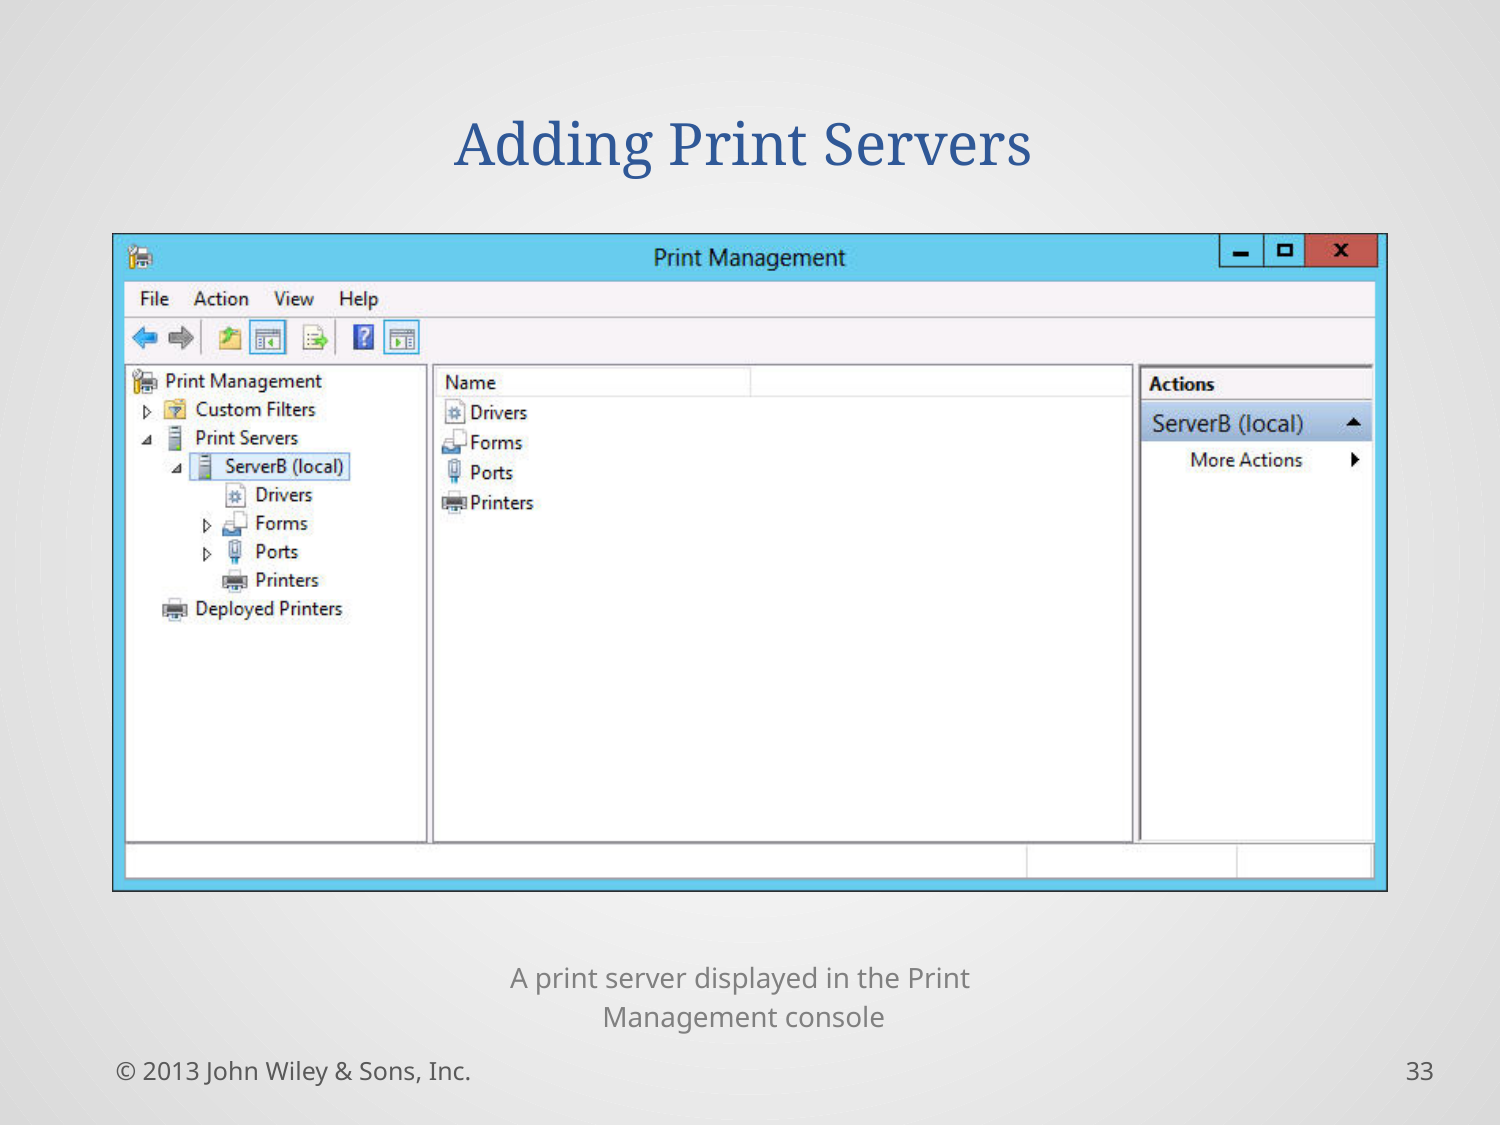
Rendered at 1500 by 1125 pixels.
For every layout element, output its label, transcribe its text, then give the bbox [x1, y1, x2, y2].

title Adding Print Servers [275, 37, 1213, 185]
footer © 2013 John Wiley & Sons, Inc. [108, 1042, 576, 1103]
list A print server displayed in the Print Management console [275, 961, 1213, 1041]
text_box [112, 233, 1388, 955]
slide_number 33 [1401, 1042, 1494, 1103]
